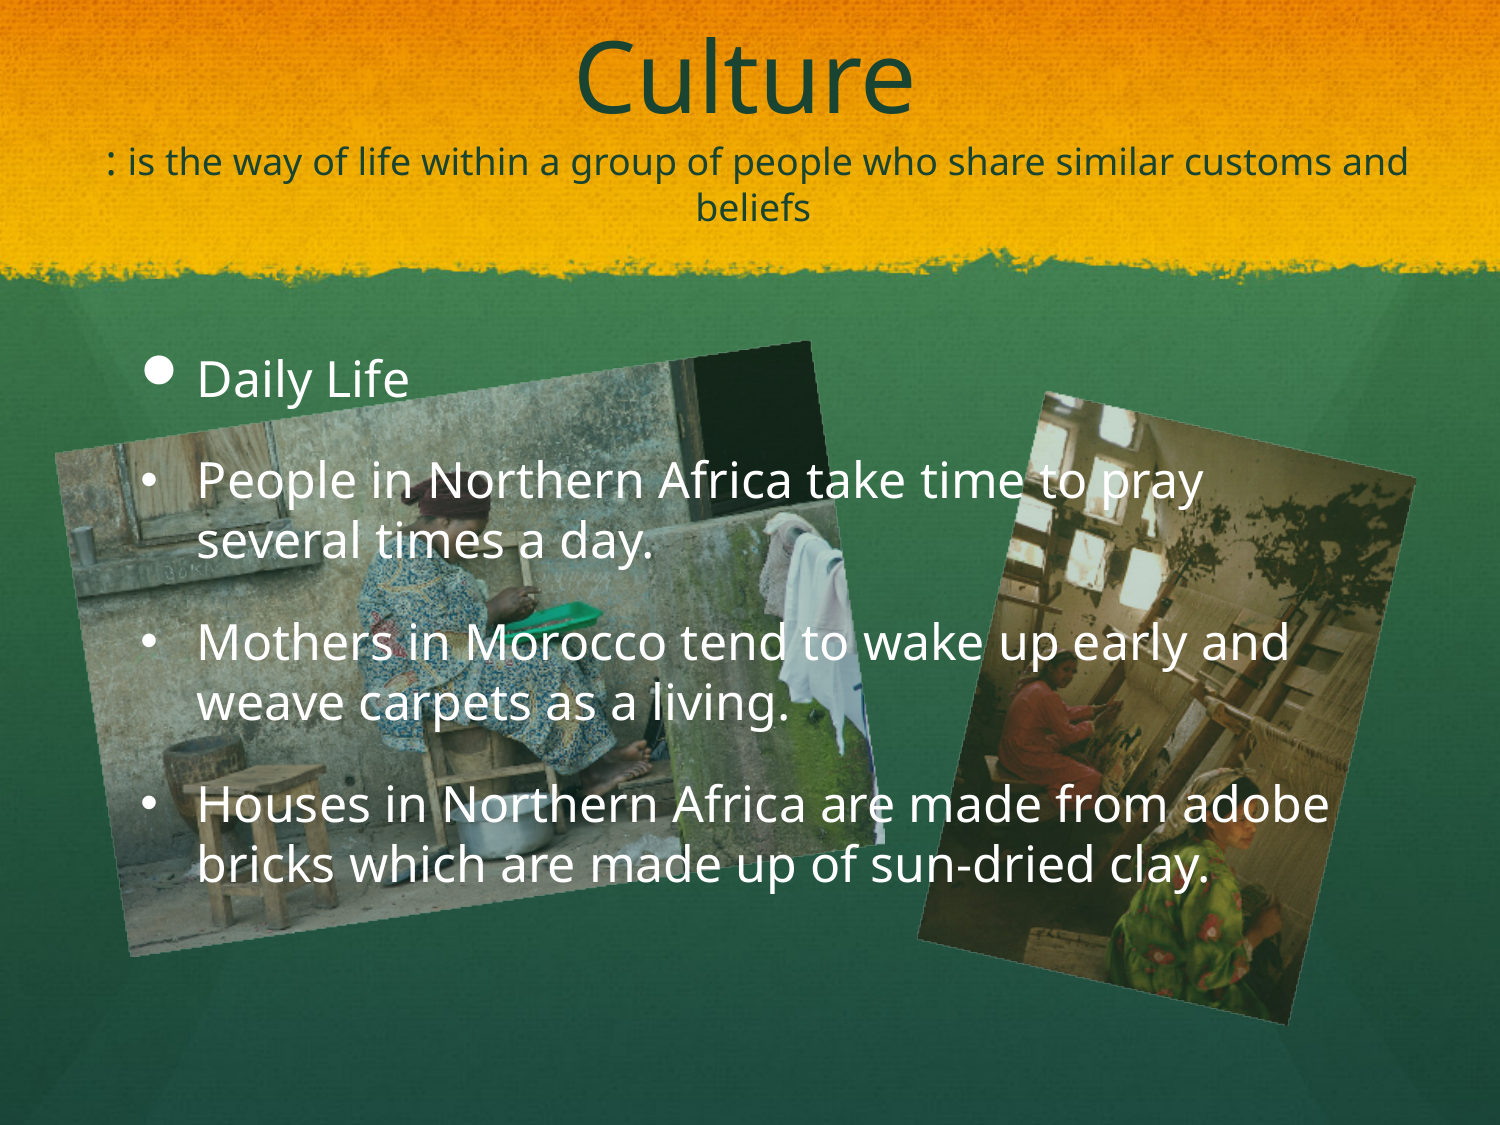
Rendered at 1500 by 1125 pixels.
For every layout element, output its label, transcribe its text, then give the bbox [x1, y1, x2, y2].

picture [0, 0, 1500, 1125]
list Daily Life People in Northern Africa take time to pray several times a day. Mothers in Morocco tend to wake up early and weave carpets as a living. Houses in Northern Africa are made from adobe bricks which are made up of sun-dried clay. [125, 339, 1375, 1026]
title Culture : is the way of life within a group of people who share similar customs and beliefs [58, 0, 1459, 243]
